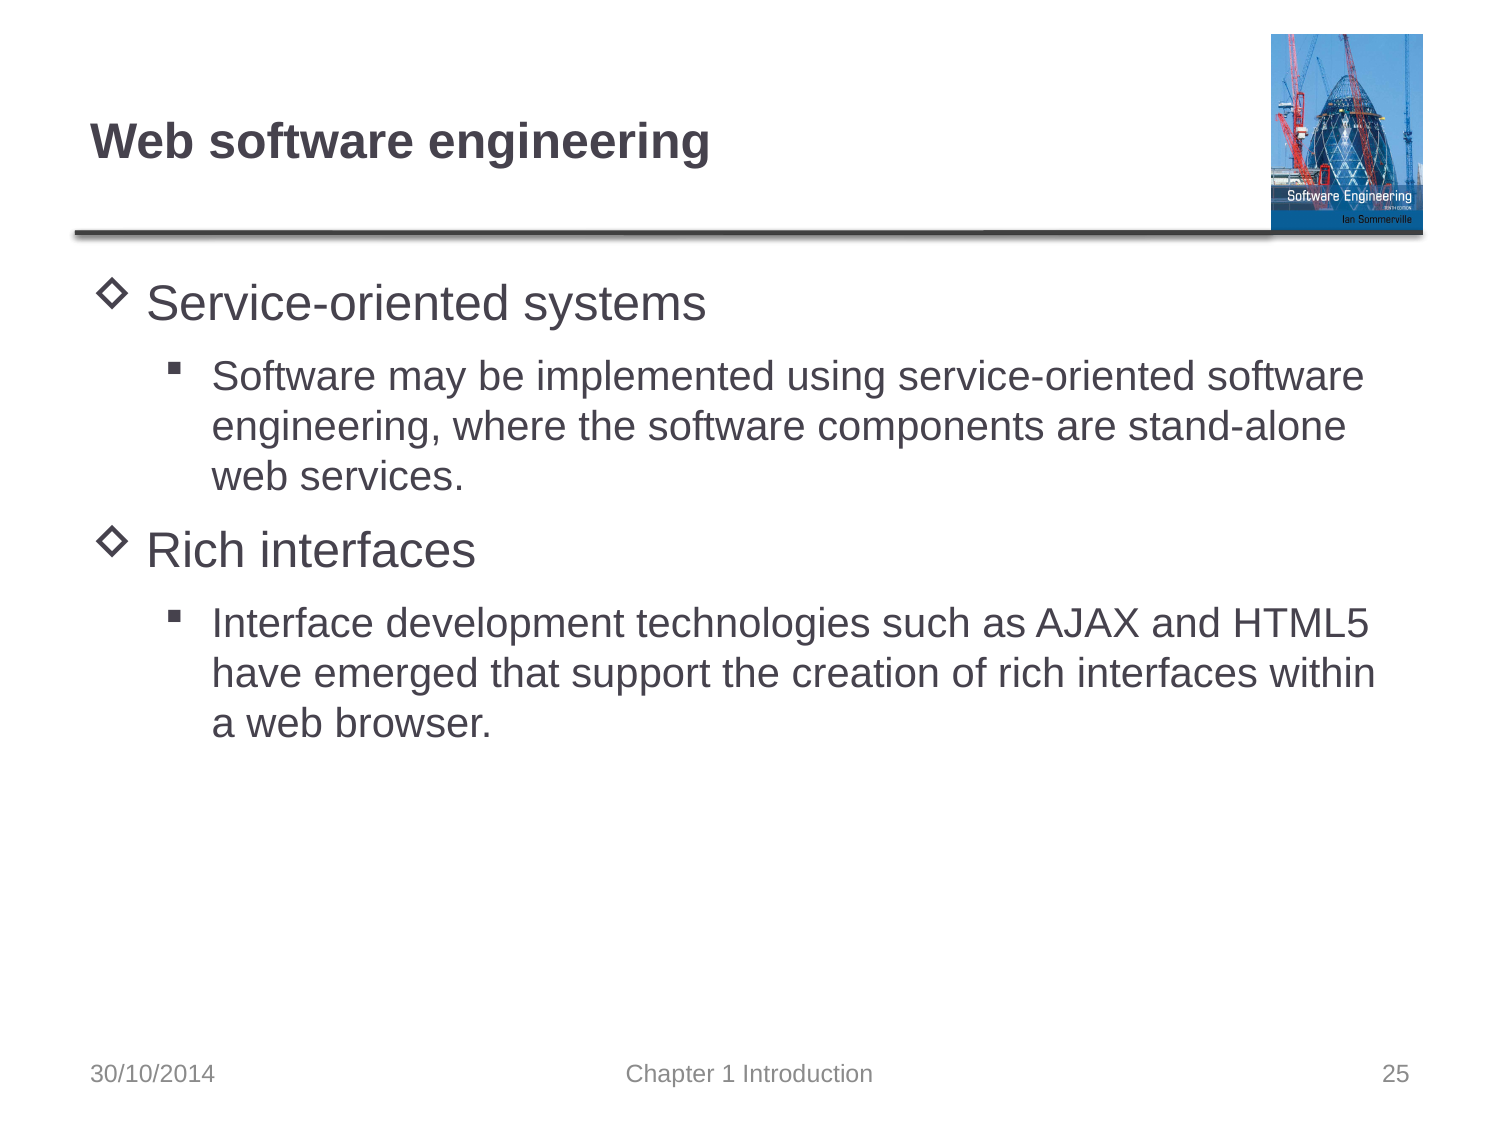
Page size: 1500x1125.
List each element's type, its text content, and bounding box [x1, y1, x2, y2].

footer Chapter 1 Introduction [512, 1042, 988, 1103]
slide_number 25 [1074, 1042, 1425, 1103]
list Service-oriented systems Software may be implemented using service-oriented software engineering, where the software components are stand-alone web services. Rich interfaces Interface development technologies such as AJAX and HTML5 have emerged that support the creation of rich interfaces within a web browser. [75, 262, 1425, 1005]
title Web software engineering [74, 44, 1272, 233]
picture [1271, 34, 1423, 230]
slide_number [75, 1042, 425, 1103]
